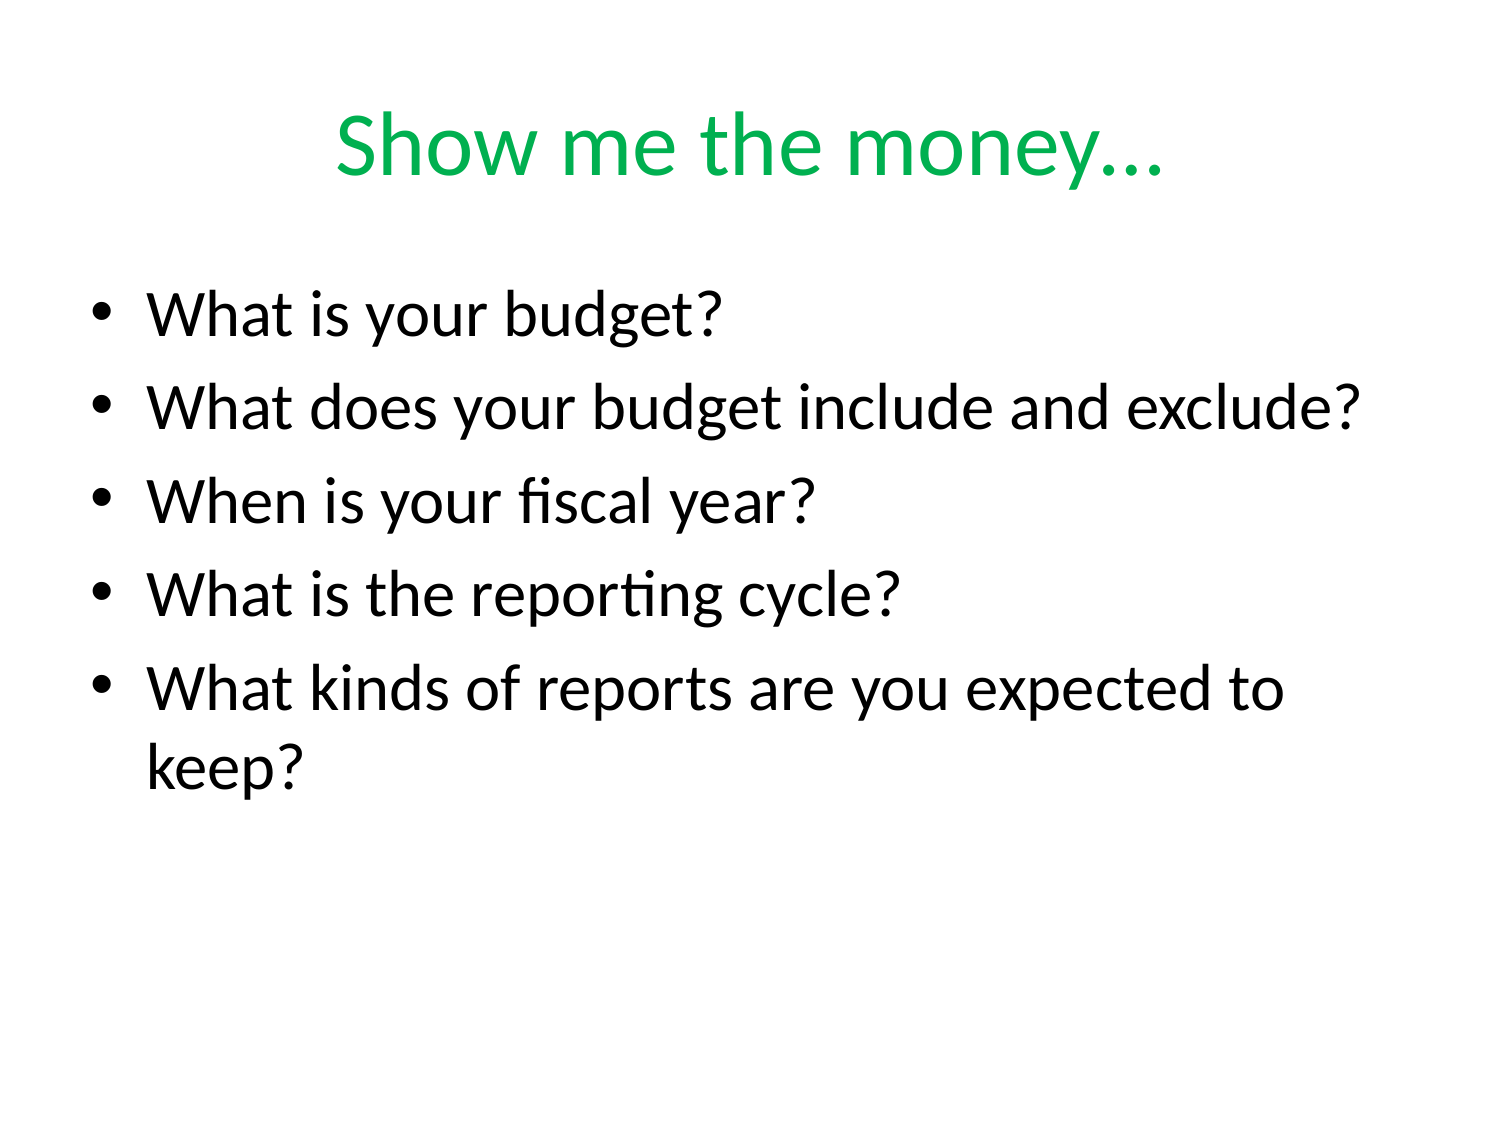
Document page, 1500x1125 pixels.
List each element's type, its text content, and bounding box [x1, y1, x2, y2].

list What is your budget? What does your budget include and exclude? When is your fiscal year? What is the reporting cycle? What kinds of reports are you expected to keep? [75, 262, 1425, 1005]
title Show me the money… [75, 45, 1425, 233]
